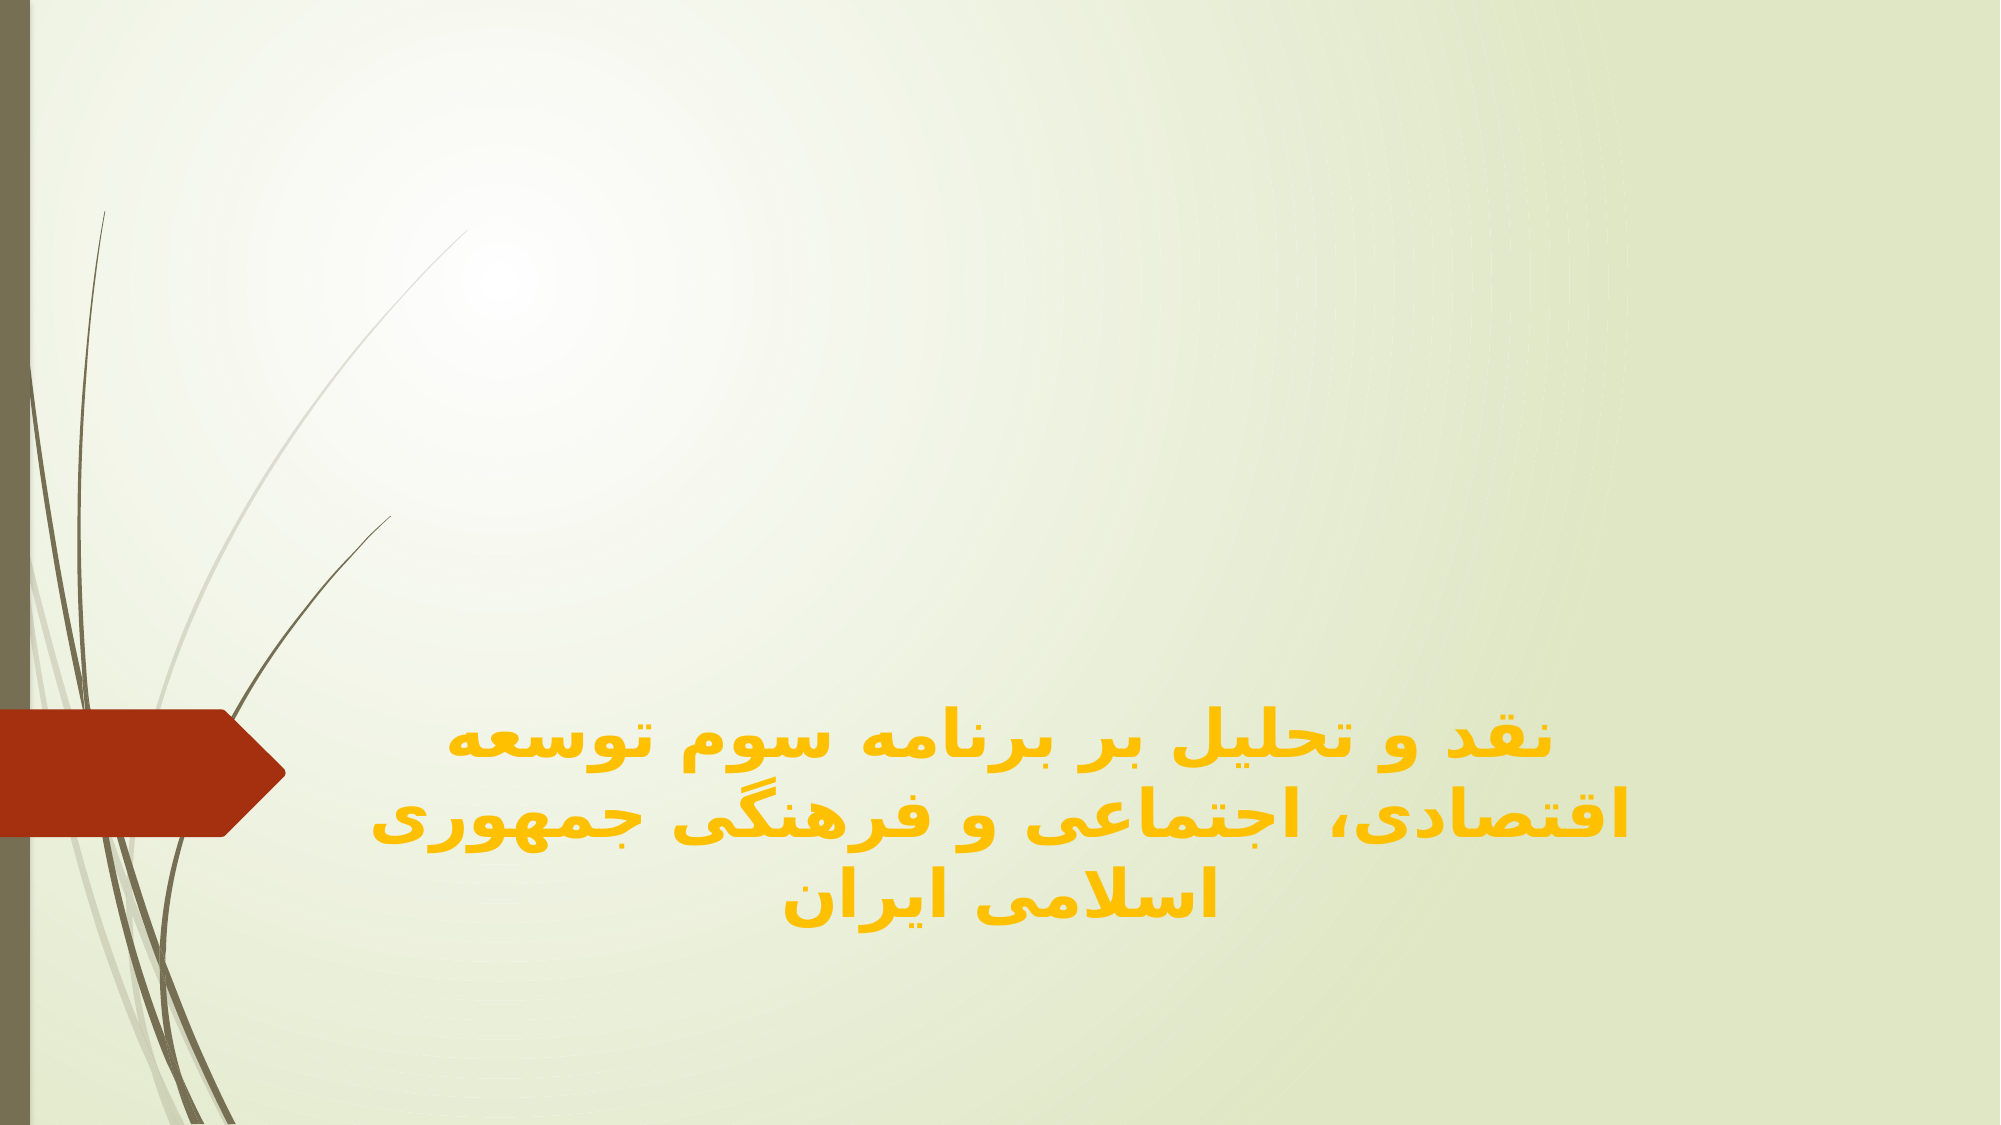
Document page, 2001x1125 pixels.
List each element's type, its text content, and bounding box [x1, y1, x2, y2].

text_box نقد و تحلیل بر برنامه سوم توسعه اقتصادی، اجتماعی و فرهنگی جمهوری اسلامی ایران [340, 683, 1663, 938]
